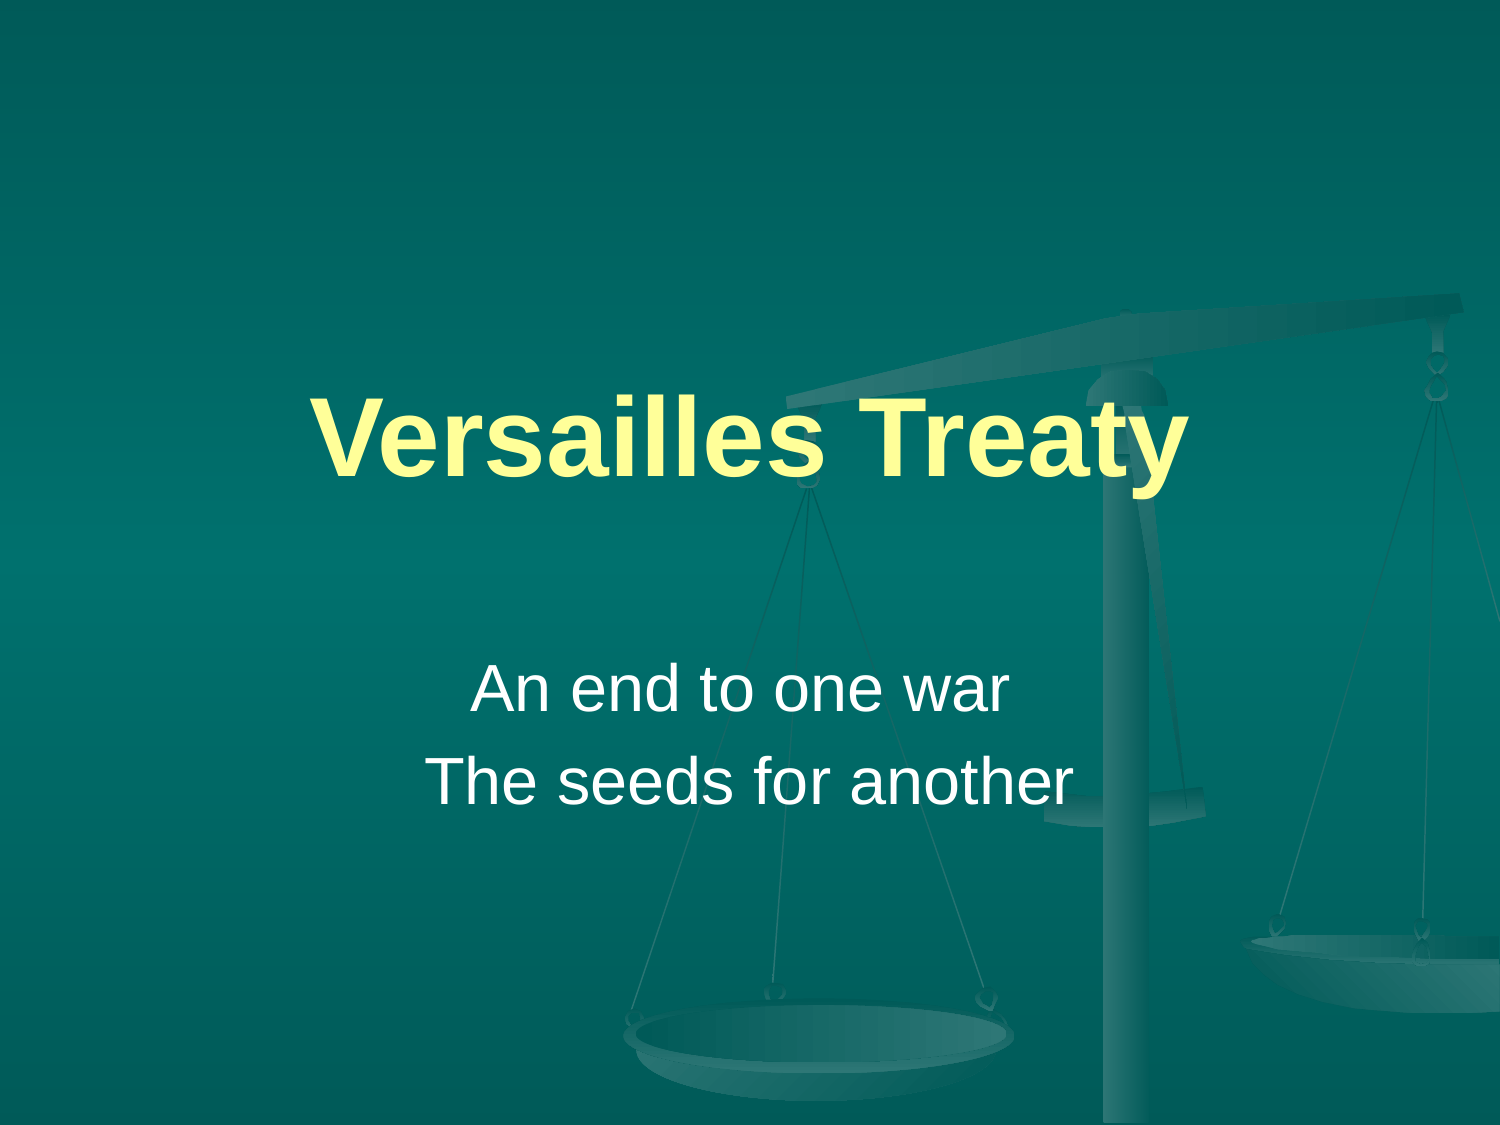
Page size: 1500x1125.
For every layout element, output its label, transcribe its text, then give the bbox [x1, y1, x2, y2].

title Versailles Treaty [112, 320, 1388, 542]
subtitle An end to one war The seeds for another [224, 637, 1276, 926]
